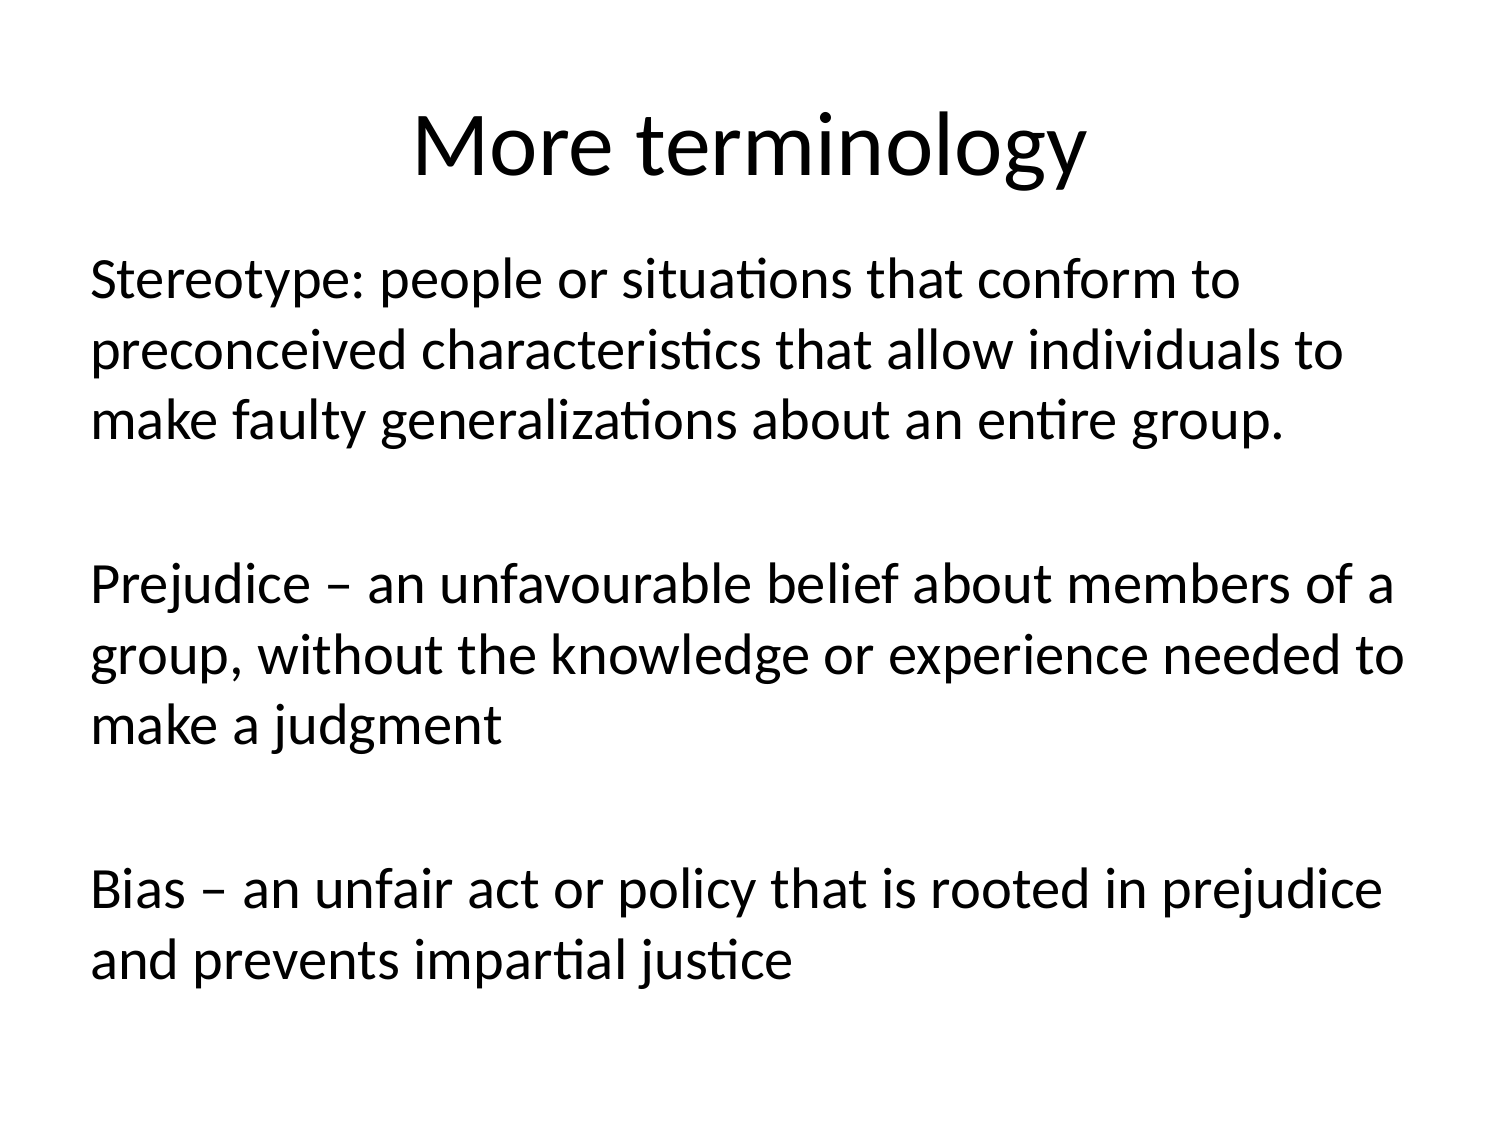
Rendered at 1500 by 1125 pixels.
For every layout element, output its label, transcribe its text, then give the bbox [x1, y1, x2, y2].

title More terminology [75, 45, 1425, 232]
list Stereotype: people or situations that conform to preconceived characteristics that allow individuals to make faulty generalizations about an entire group. Prejudice – an unfavourable belief about members of a group, without the knowledge or experience needed to make a judgment Bias – an unfair act or policy that is rooted in prejudice and prevents impartial justice [75, 232, 1425, 1005]
